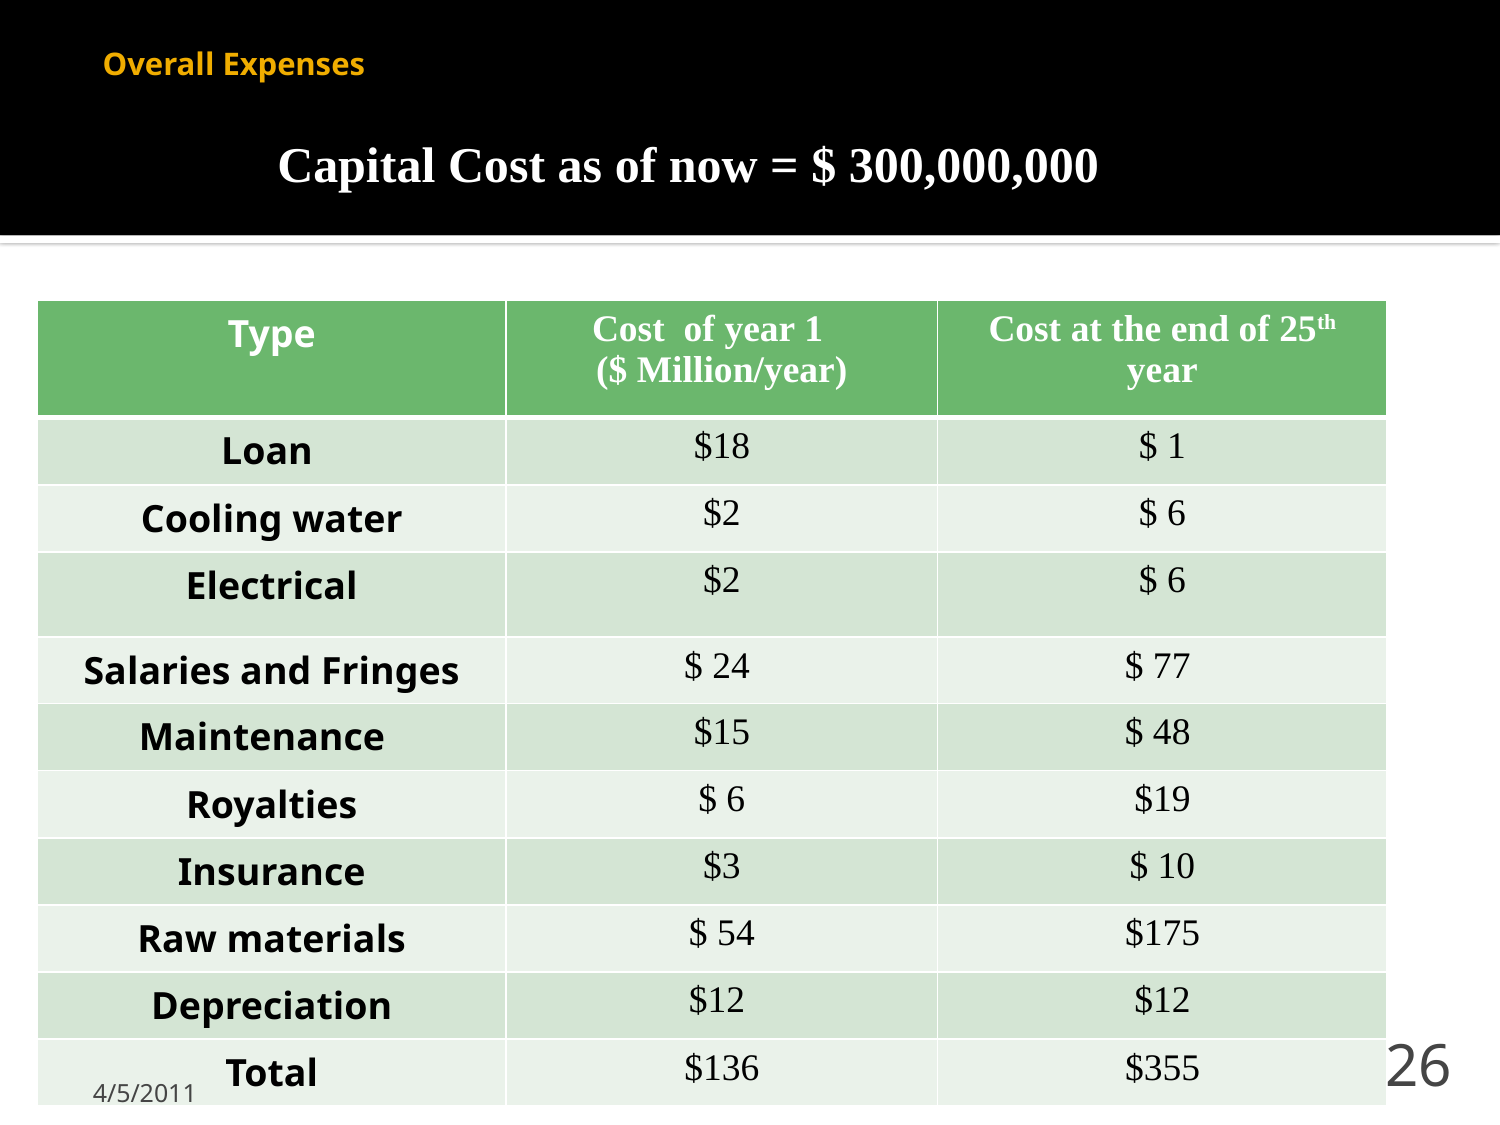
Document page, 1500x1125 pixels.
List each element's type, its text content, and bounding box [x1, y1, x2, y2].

table_cell Total [38, 1040, 505, 1105]
table_cell Royalties [38, 771, 505, 837]
table_cell $3 [507, 839, 937, 904]
table_cell $ 24 [507, 638, 937, 703]
table_cell Insurance [38, 839, 505, 904]
table_cell $ 54 [507, 906, 937, 971]
table_cell $19 [938, 771, 1386, 837]
table_cell $15 [507, 704, 937, 770]
table_header Cost at the end of 25th year [938, 301, 1386, 415]
table_cell Maintenance [38, 704, 505, 770]
table_header Cost of year 1 ($ Million/year) [507, 301, 937, 415]
table_cell $ 10 [938, 839, 1386, 904]
table_cell $12 [938, 973, 1386, 1038]
table_cell $136 [507, 1040, 937, 1105]
table_cell Salaries and Fringes [38, 638, 505, 703]
table_header Type [38, 301, 505, 415]
table_cell $ 6 [938, 553, 1386, 636]
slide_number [75, 1062, 425, 1108]
table_cell Cooling water [38, 486, 505, 551]
table_cell $18 [507, 420, 937, 484]
table_cell $12 [507, 973, 937, 1038]
table_cell Depreciation [38, 973, 505, 1038]
table_cell $ 48 [938, 704, 1386, 770]
table_cell $2 [507, 553, 937, 636]
table_cell $ 6 [507, 771, 937, 837]
text_box Capital Cost as of now = $ 300,000,000 [262, 124, 1338, 200]
table_cell Raw materials [38, 906, 505, 971]
table_cell $355 [938, 1040, 1386, 1105]
slide_number 26 [1345, 1062, 1467, 1108]
table_cell Electrical [38, 553, 505, 636]
table_cell $ 1 [938, 420, 1386, 484]
table_cell Loan [38, 420, 505, 484]
table_cell $ 77 [938, 638, 1386, 703]
table_cell $175 [938, 906, 1386, 971]
table_cell $ 6 [938, 486, 1386, 551]
title Overall Expenses [87, 0, 1438, 112]
table_cell $2 [507, 486, 937, 551]
